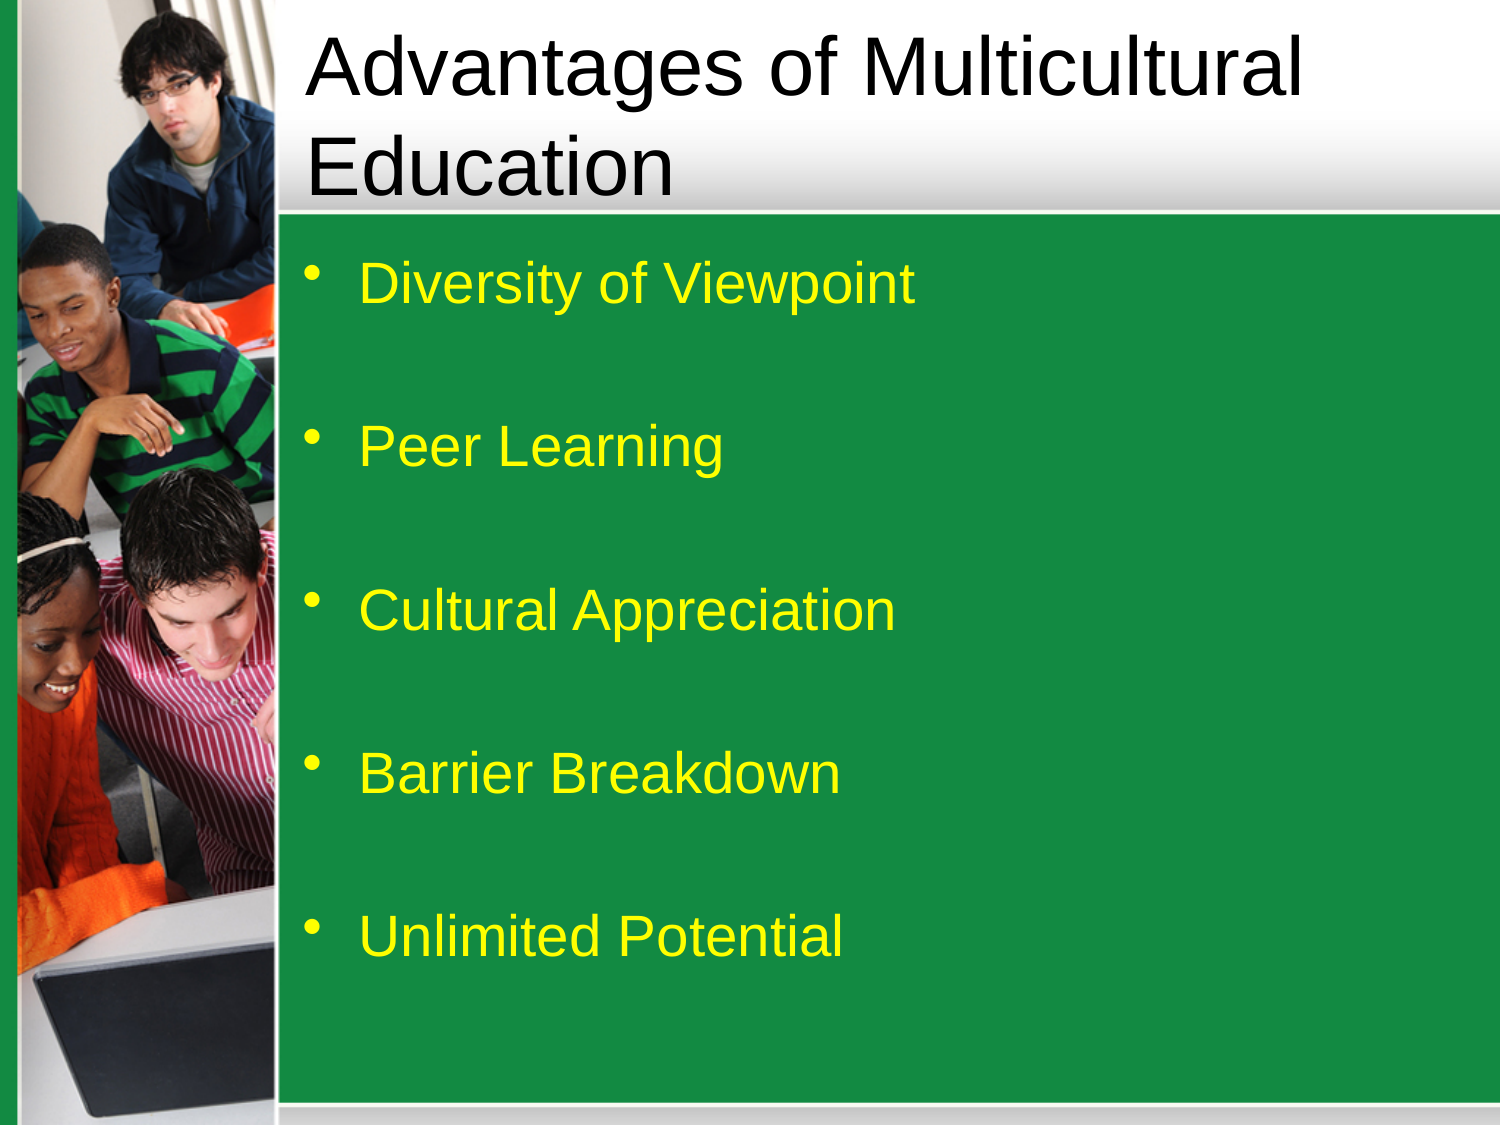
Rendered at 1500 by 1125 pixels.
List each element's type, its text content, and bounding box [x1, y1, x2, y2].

title Advantages of Multicultural Education [290, 12, 1425, 213]
list Diversity of Viewpoint Peer Learning Cultural Appreciation Barrier Breakdown Unlimited Potential [287, 237, 1425, 1025]
picture [0, 0, 1500, 1125]
